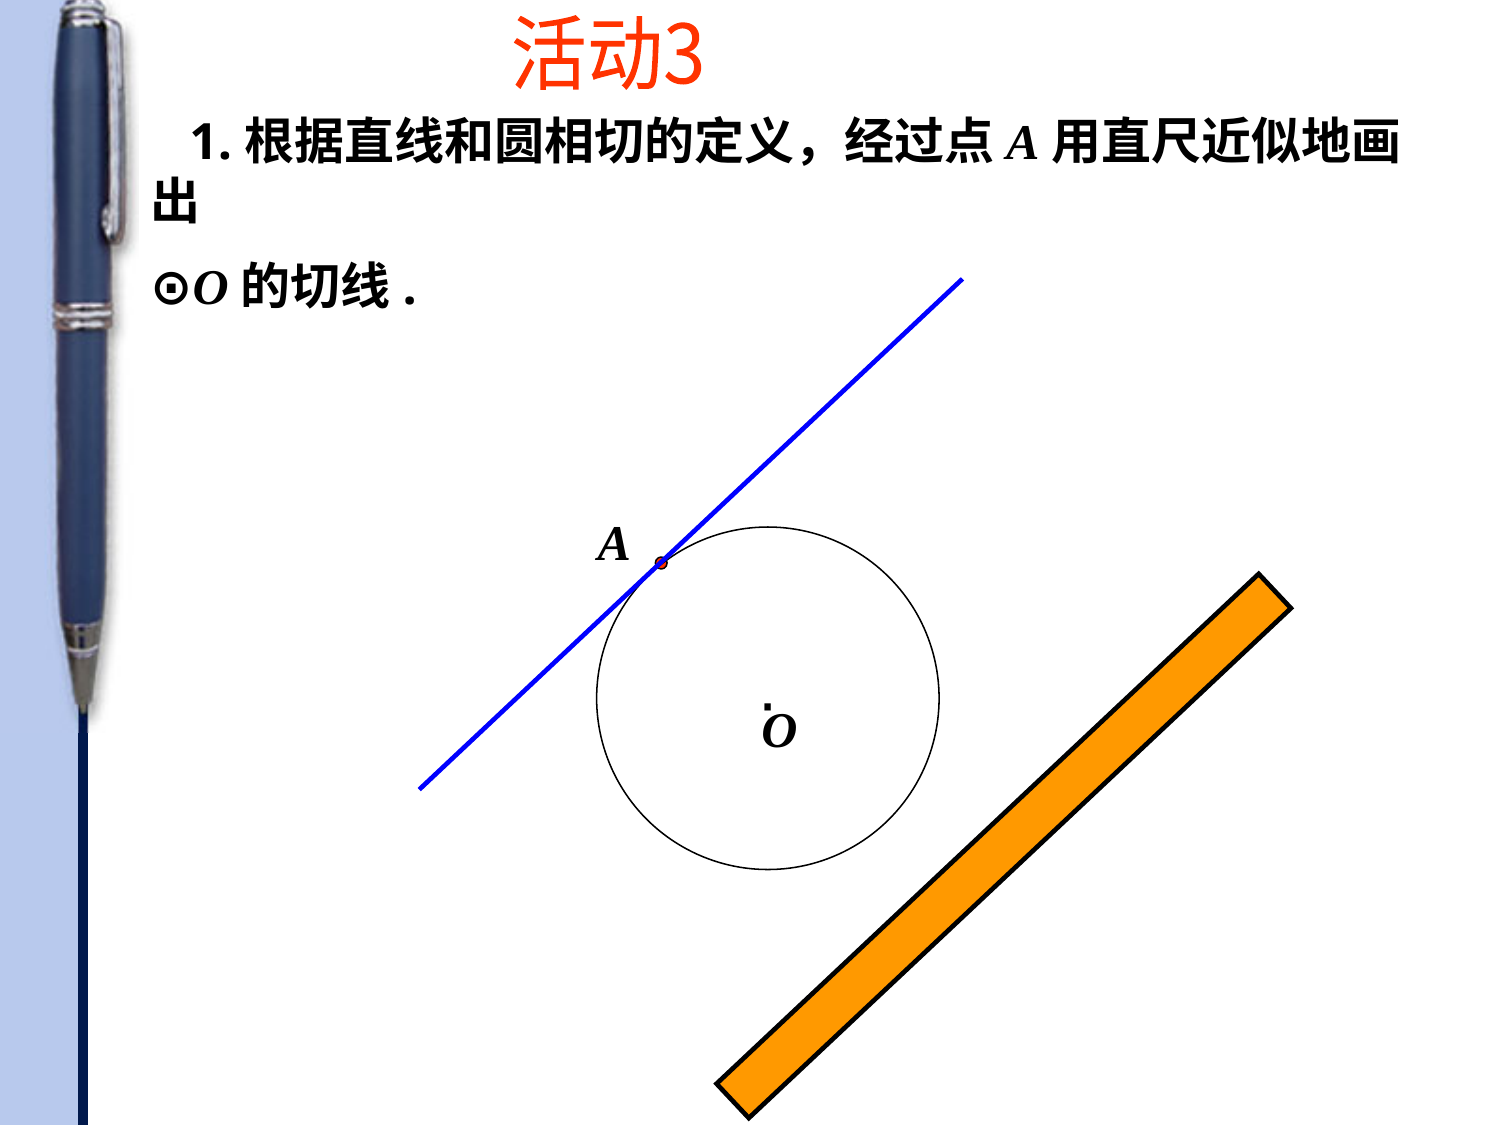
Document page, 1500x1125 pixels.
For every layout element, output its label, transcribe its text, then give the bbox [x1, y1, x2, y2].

picture [0, 0, 650, 1125]
text_box [716, 573, 1291, 1119]
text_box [537, 503, 940, 870]
text_box 1.根据直线和圆相切的定义，经过点A用直尺近似地画出 ⊙O的切线. [135, 101, 1459, 322]
